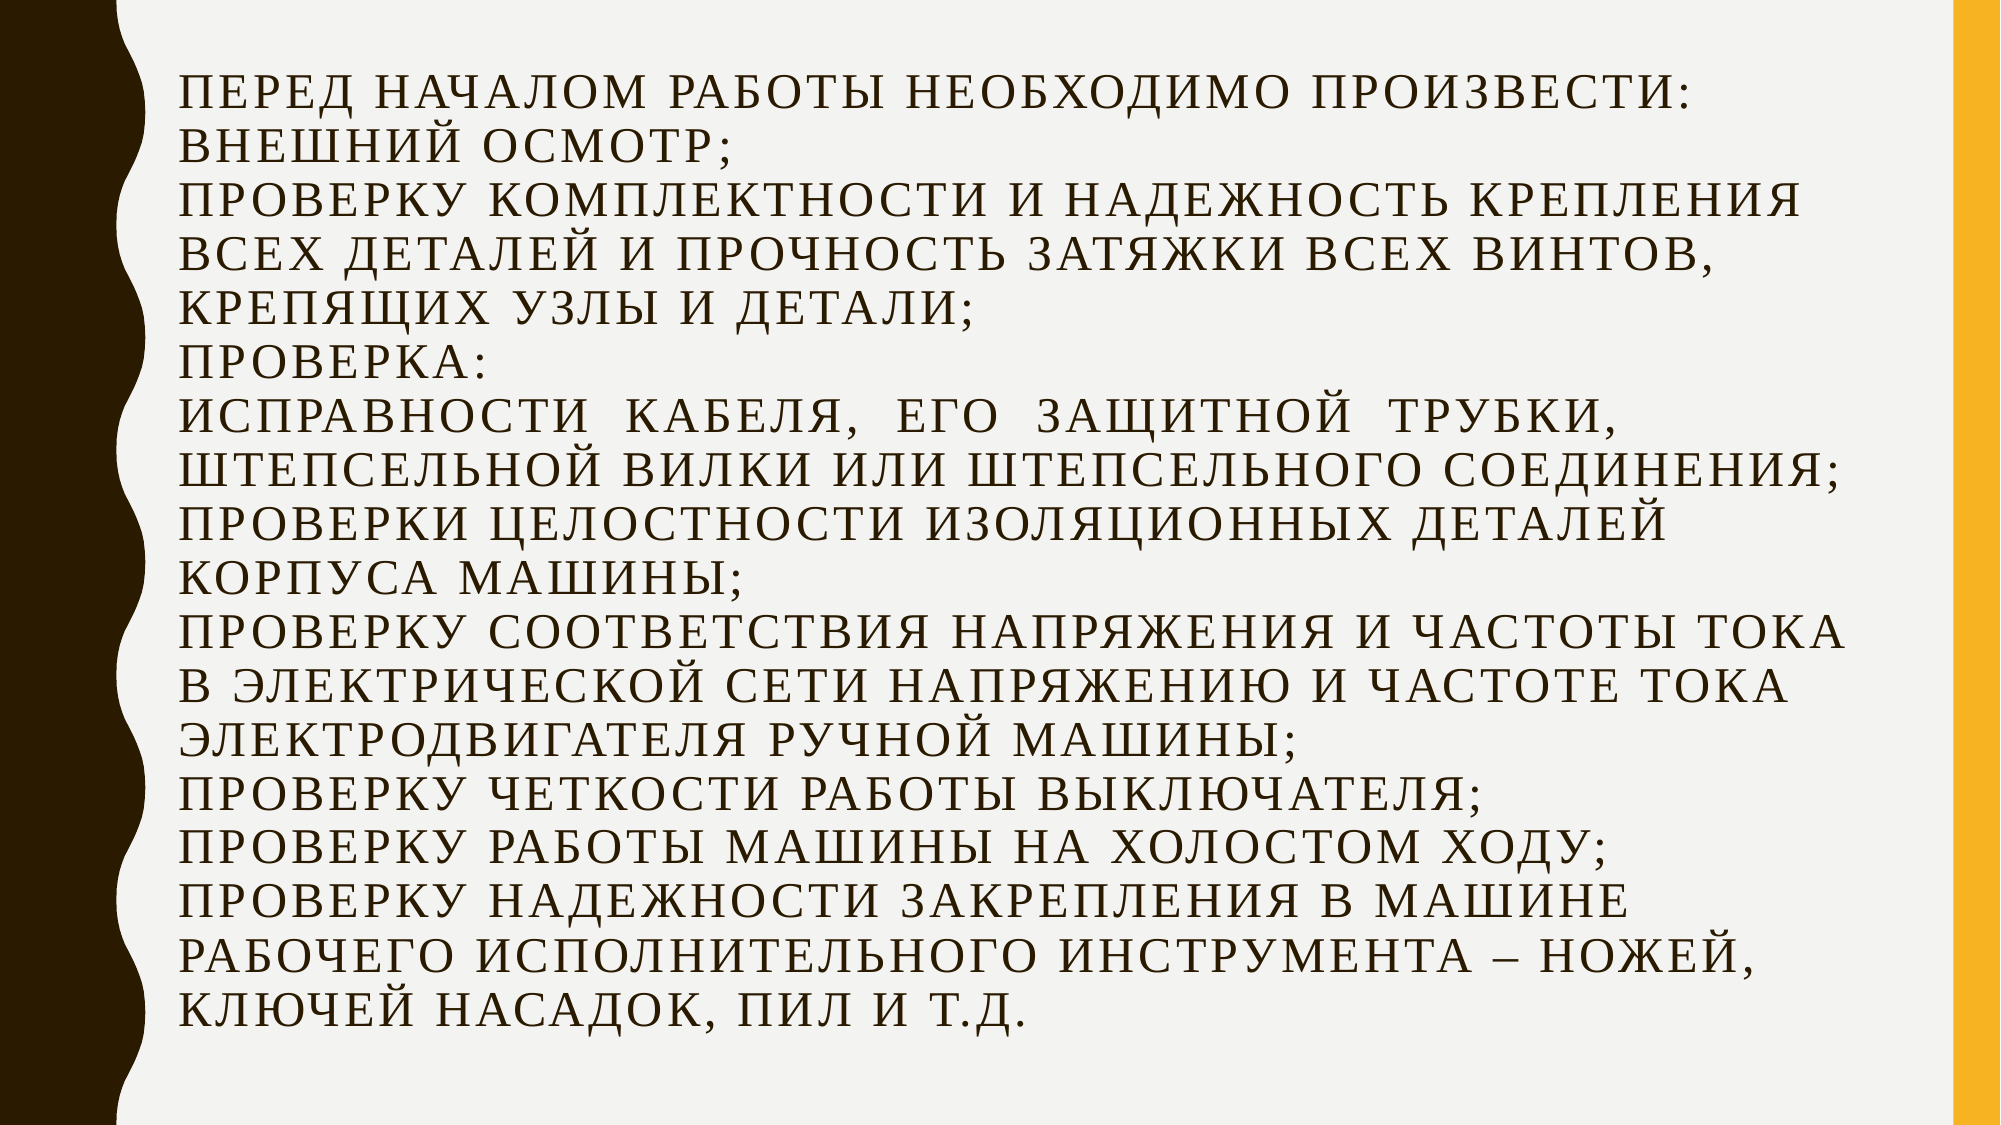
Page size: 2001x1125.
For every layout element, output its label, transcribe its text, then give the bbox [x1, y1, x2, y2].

title Перед началом работы необходимо произвести: внешний осмотр; проверку комплектности и надежность крепления всех деталей и прочность затяжки всех винтов, крепящих узлы и детали; проверка: исправности кабеля, его защитной трубки, штепсельной вилки или штепсельного соединения; проверки целостности изоляционных деталей корпуса машины; проверку соответствия напряжения и частоты тока в электрической сети напряжению и частоте тока электродвигателя ручной машины; проверку четкости работы выключателя; проверку работы машины на холостом ходу; проверку надежности закрепления в машине рабочего исполнительного инструмента – ножей, ключей насадок, пил и т.д. [163, 57, 1889, 276]
